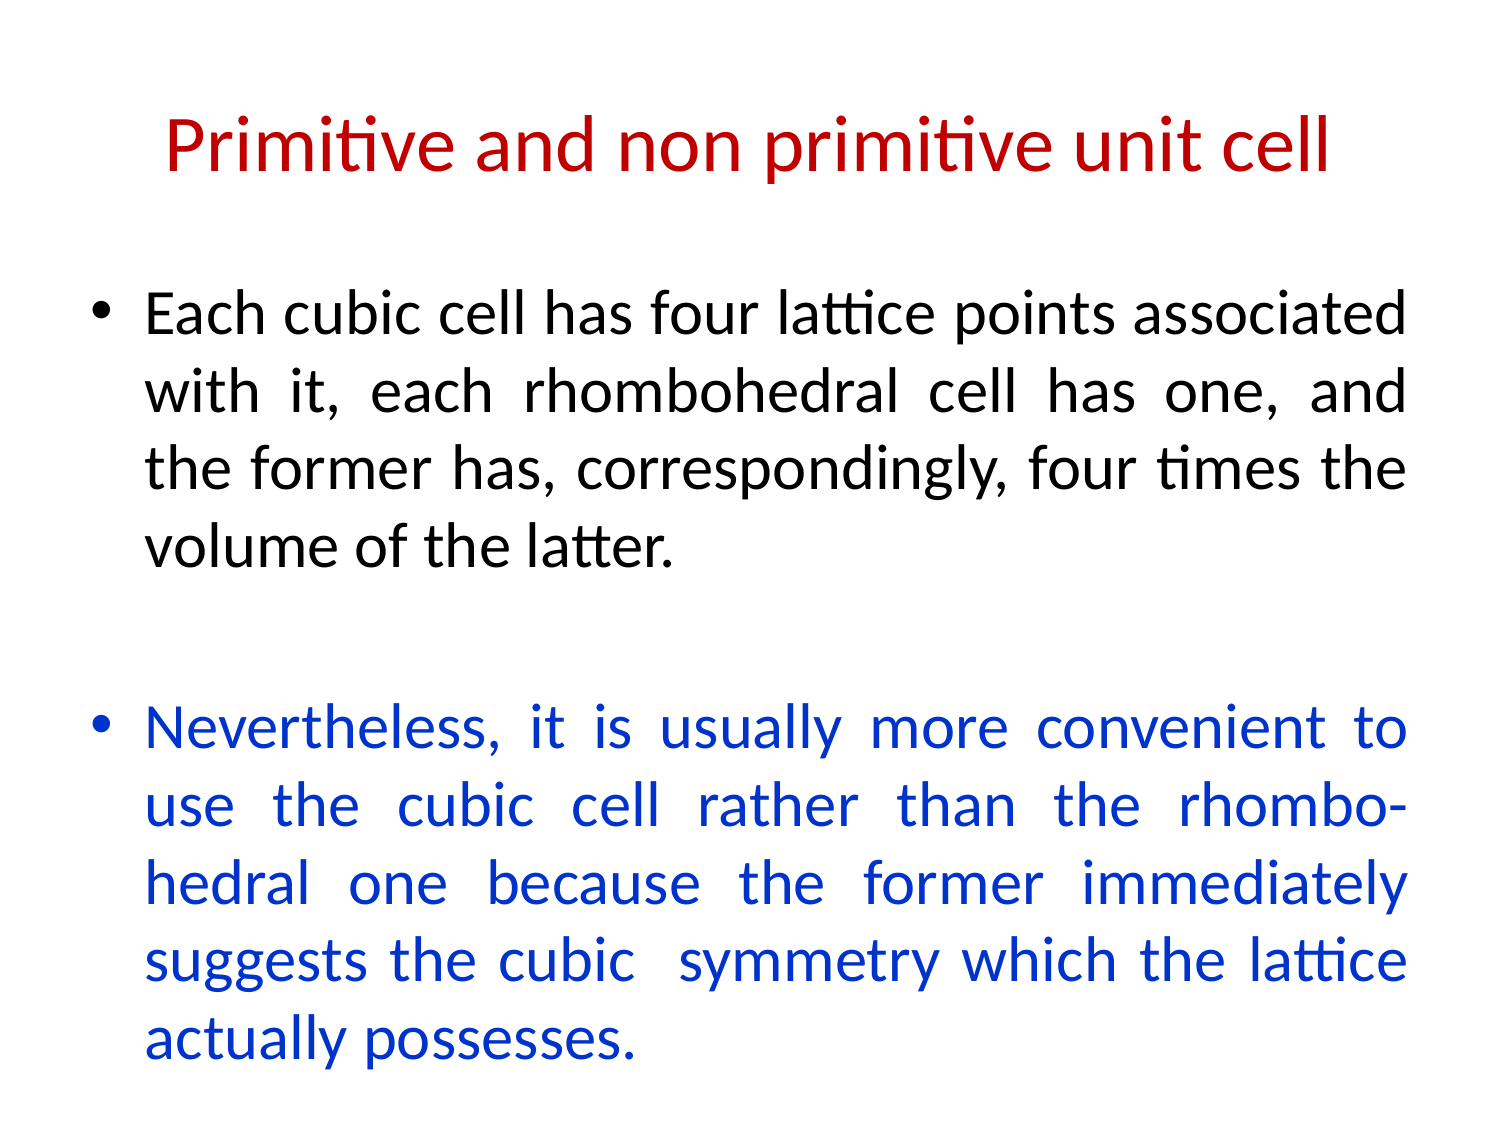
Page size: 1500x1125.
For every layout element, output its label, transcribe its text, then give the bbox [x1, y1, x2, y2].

list Each cubic cell has four lattice points associated with it, each rhombohedral cell has one, and the former has, correspondingly, four times the volume of the latter. Nevertheless, it is usually more convenient to use the cubic cell rather than the rhombo-hedral one because the former immediately suggests the cubic symmetry which the lattice actually possesses. [75, 262, 1425, 1088]
title Primitive and non primitive unit cell [75, 45, 1425, 233]
